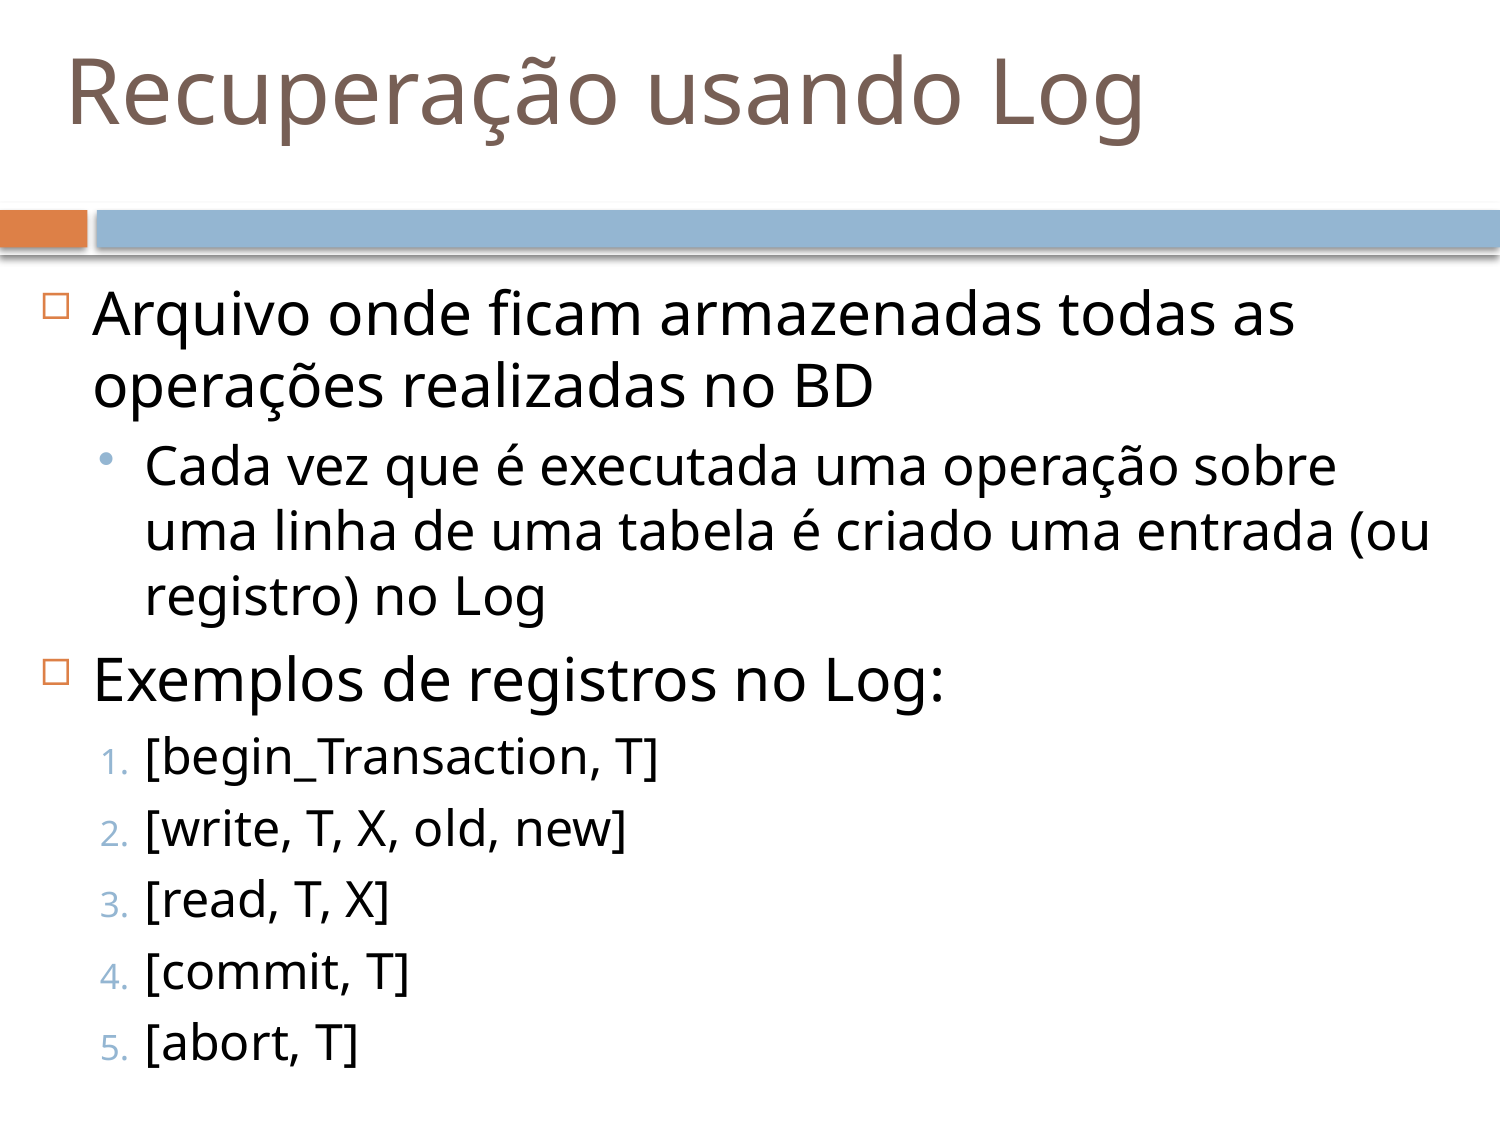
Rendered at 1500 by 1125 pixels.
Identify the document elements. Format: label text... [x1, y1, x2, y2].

list Arquivo onde ficam armazenadas todas as operações realizadas no BD Cada vez que é executada uma operação sobre uma linha de uma tabela é criado uma entrada (ou registro) no Log Exemplos de registros no Log: [begin_Transaction, T] [write, T, X, old, new] [read, T, X] [commit, T] [abort, T] [24, 267, 1463, 1088]
title Recuperação usando Log [50, 24, 1450, 150]
